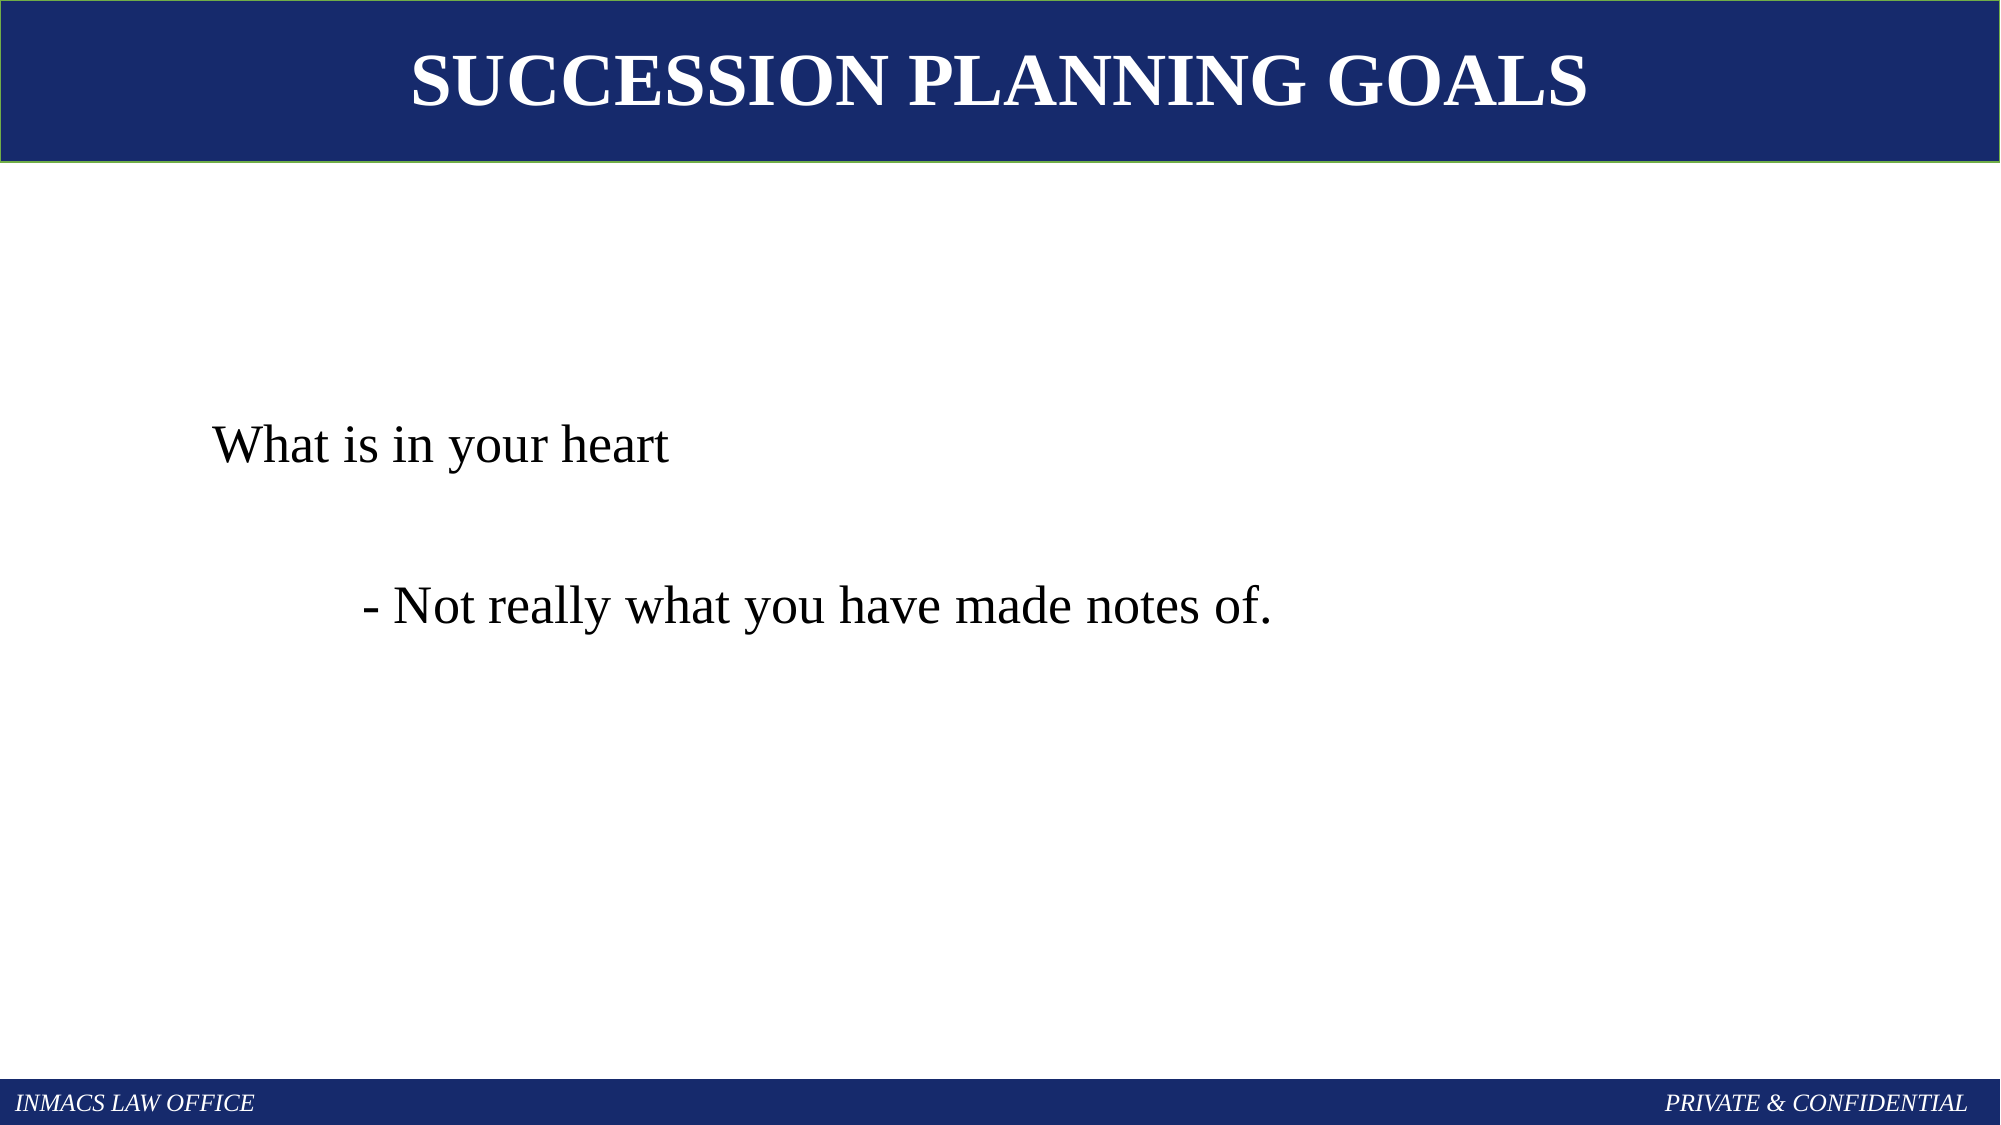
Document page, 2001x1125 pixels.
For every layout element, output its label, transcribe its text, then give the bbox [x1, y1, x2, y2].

text_box INMACS LAW OFFICE PRIVATE & CONFIDENTIAL [0, 1079, 2000, 1125]
list What is in your heart - Not really what you have made notes of. [197, 241, 1923, 955]
text_box SUCCESSION PLANNING GOALS [0, 0, 2000, 163]
